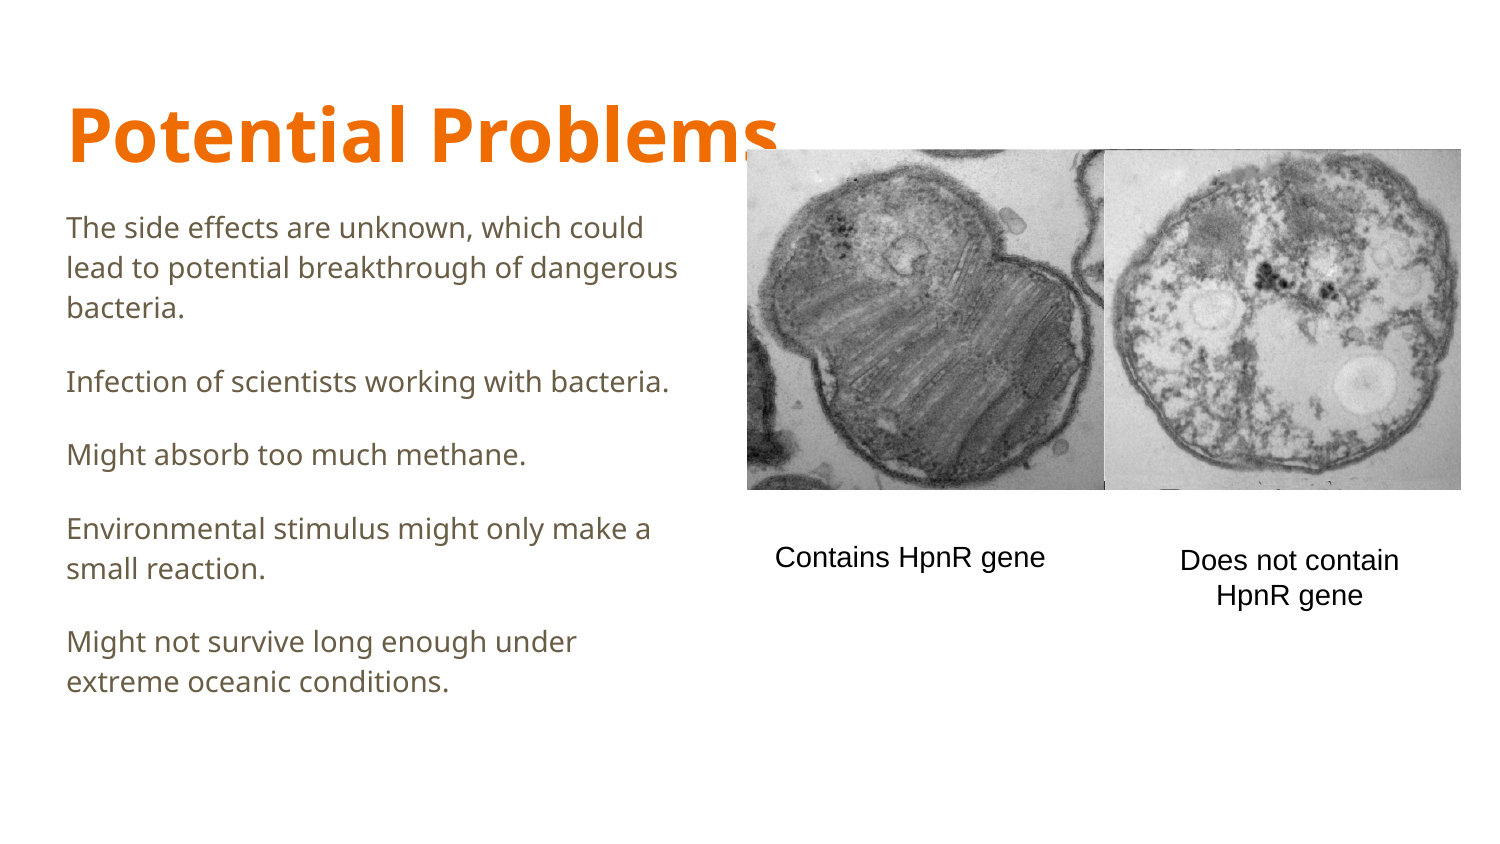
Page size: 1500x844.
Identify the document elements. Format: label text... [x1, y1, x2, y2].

text_box Contains HpnR gene [747, 523, 1074, 591]
text_box Does not contain HpnR gene [1140, 526, 1440, 588]
picture [747, 149, 1462, 490]
list The side effects are unknown, which could lead to potential breakthrough of dangerous bacteria. Infection of scientists working with bacteria. Might absorb too much methane. Environmental stimulus might only make a small reaction. Might not survive long enough under extreme oceanic conditions. [51, 189, 708, 731]
title Potential Problems [51, 72, 1449, 189]
